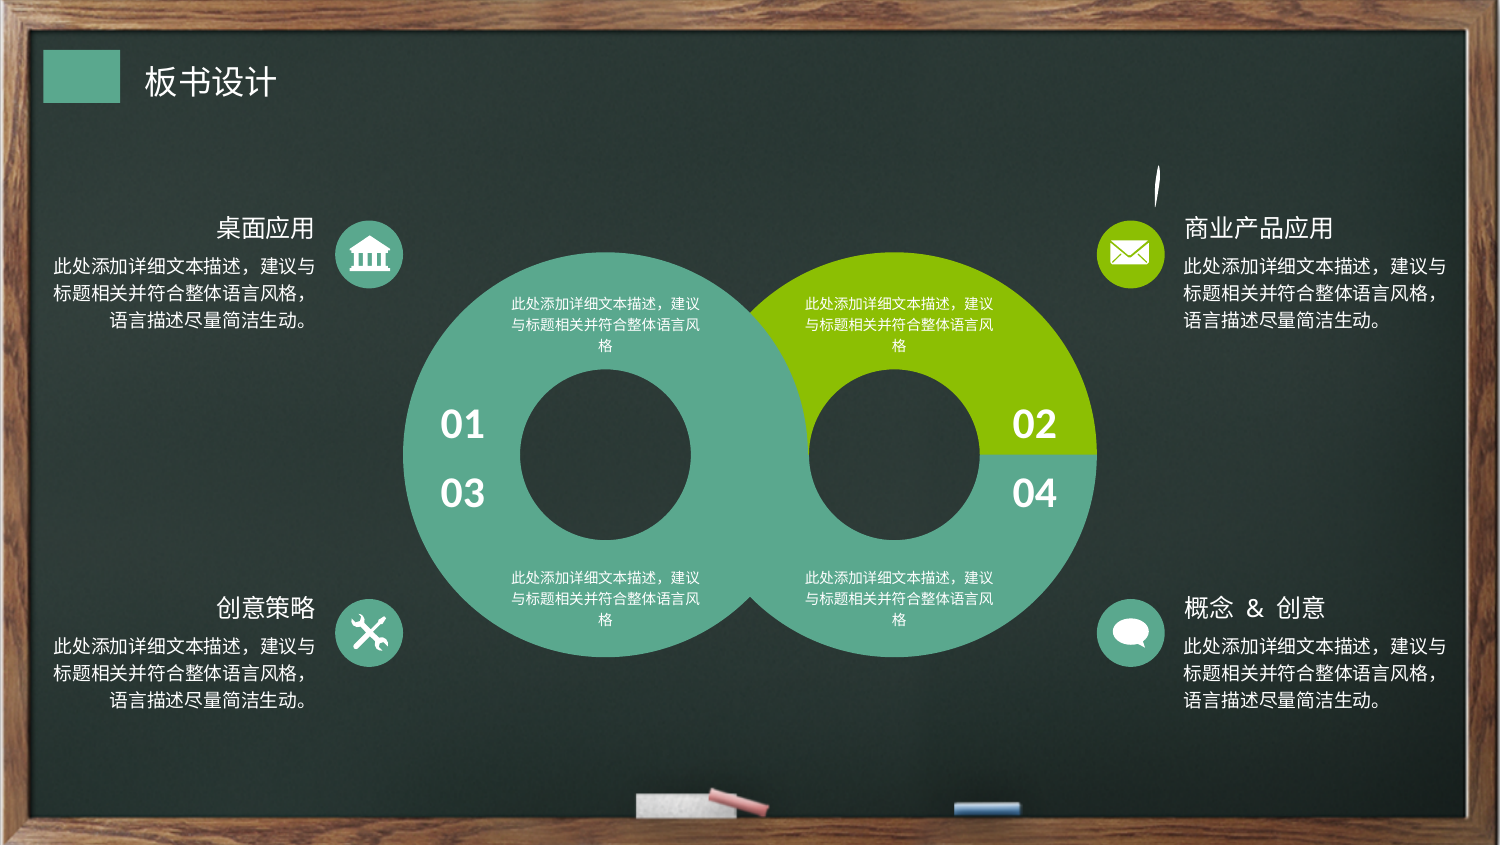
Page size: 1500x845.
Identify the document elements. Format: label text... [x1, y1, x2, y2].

text_box [1152, 163, 1163, 210]
text_box 01 [429, 389, 497, 453]
text_box [351, 613, 388, 651]
text_box [400, 250, 811, 454]
text_box 02 [1001, 389, 1069, 453]
text_box 商业产品应用 [1184, 215, 1377, 255]
text_box 创意策略 [112, 595, 316, 635]
text_box 此处添加详细文本描述，建议与标题相关并符合整体语言风格 [506, 565, 705, 620]
text_box 桌面应用 [112, 215, 316, 255]
text_box 此处添加详细文本描述，建议与标题相关并符合整体语言风格 [506, 291, 705, 346]
text_box 此处添加详细文本描述，建议与标题相关并符合整体语言风格 [800, 565, 998, 620]
text_box 03 [429, 457, 497, 522]
text_box [333, 596, 406, 670]
text_box [333, 218, 406, 291]
text_box 此处添加详细文本描述，建议与标题相关并符合整体语言风格，语言描述尽量简洁生动。 [47, 630, 316, 700]
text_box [1110, 240, 1150, 265]
text_box 此处添加详细文本描述，建议与标题相关并符合整体语言风格，语言描述尽量简洁生动。 [1183, 630, 1453, 700]
text_box [1112, 618, 1149, 648]
text_box 04 [1001, 457, 1069, 522]
text_box [349, 235, 391, 272]
text_box [1094, 218, 1167, 291]
text_box 概念 & 创意 [1184, 595, 1377, 635]
text_box [400, 452, 750, 660]
text_box 此处添加详细文本描述，建议与标题相关并符合整体语言风格，语言描述尽量简洁生动。 [1183, 250, 1453, 320]
text_box [750, 250, 1099, 454]
text_box 此处添加详细文本描述，建议与标题相关并符合整体语言风格，语言描述尽量简洁生动。 [47, 250, 316, 320]
text_box 此处添加详细文本描述，建议与标题相关并符合整体语言风格 [800, 291, 998, 346]
text_box [689, 452, 1099, 660]
text_box [1094, 596, 1167, 670]
picture [0, 0, 1500, 845]
